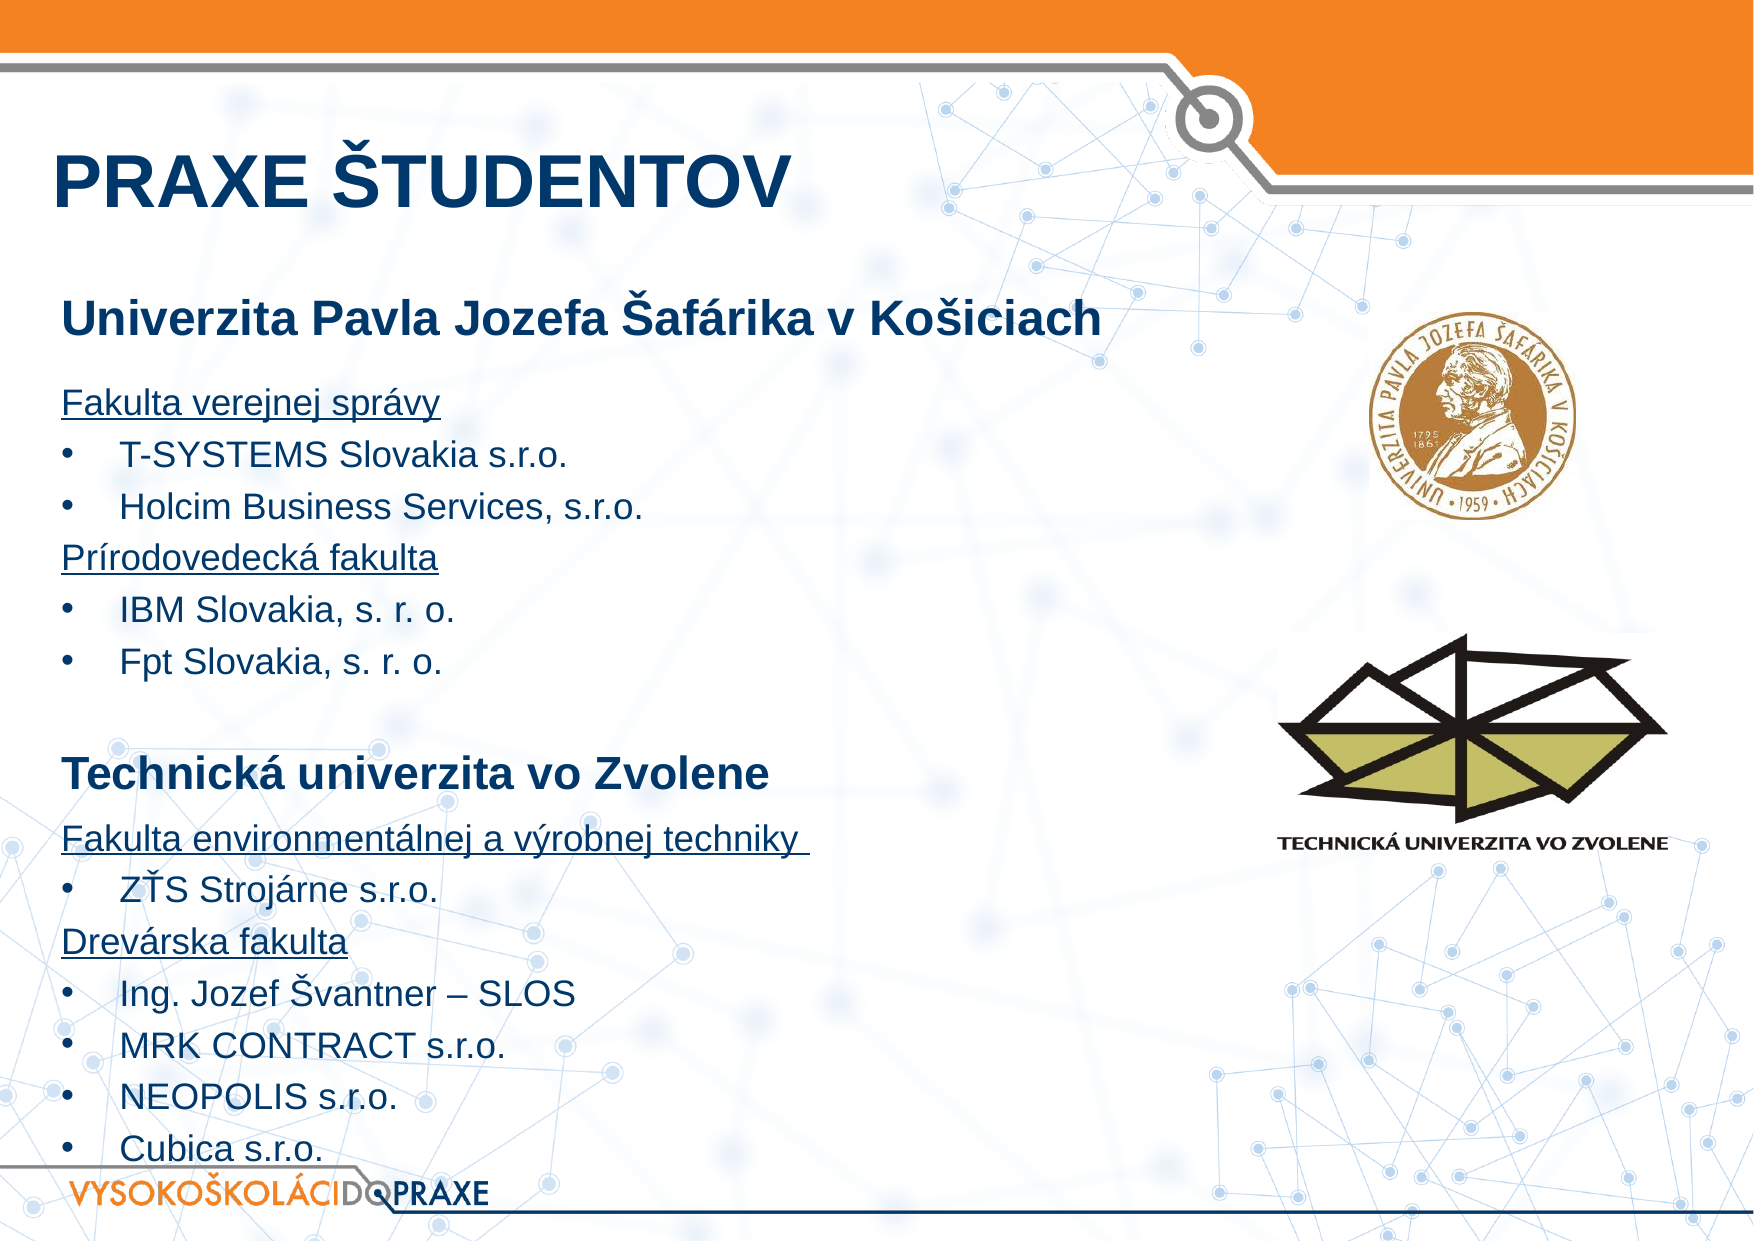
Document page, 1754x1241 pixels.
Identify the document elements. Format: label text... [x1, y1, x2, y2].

picture [0, 0, 1754, 1241]
list Univerzita Pavla Jozefa Šafárika v Košiciach Fakulta verejnej správy T-SYSTEMS Slovakia s.r.o. Holcim Business Services, s.r.o. Prírodovedecká fakulta IBM Slovakia, s. r. o. Fpt Slovakia, s. r. o. Technická univerzita vo Zvolene Fakulta environmentálnej a výrobnej techniky ZŤS Strojárne s.r.o. Drevárska fakulta Ing. Jozef Švantner – SLOS MRK CONTRACT s.r.o. NEOPOLIS s.r.o. Cubica s.r.o. [44, 276, 1623, 1188]
title Praxe študentov [35, 97, 1234, 257]
